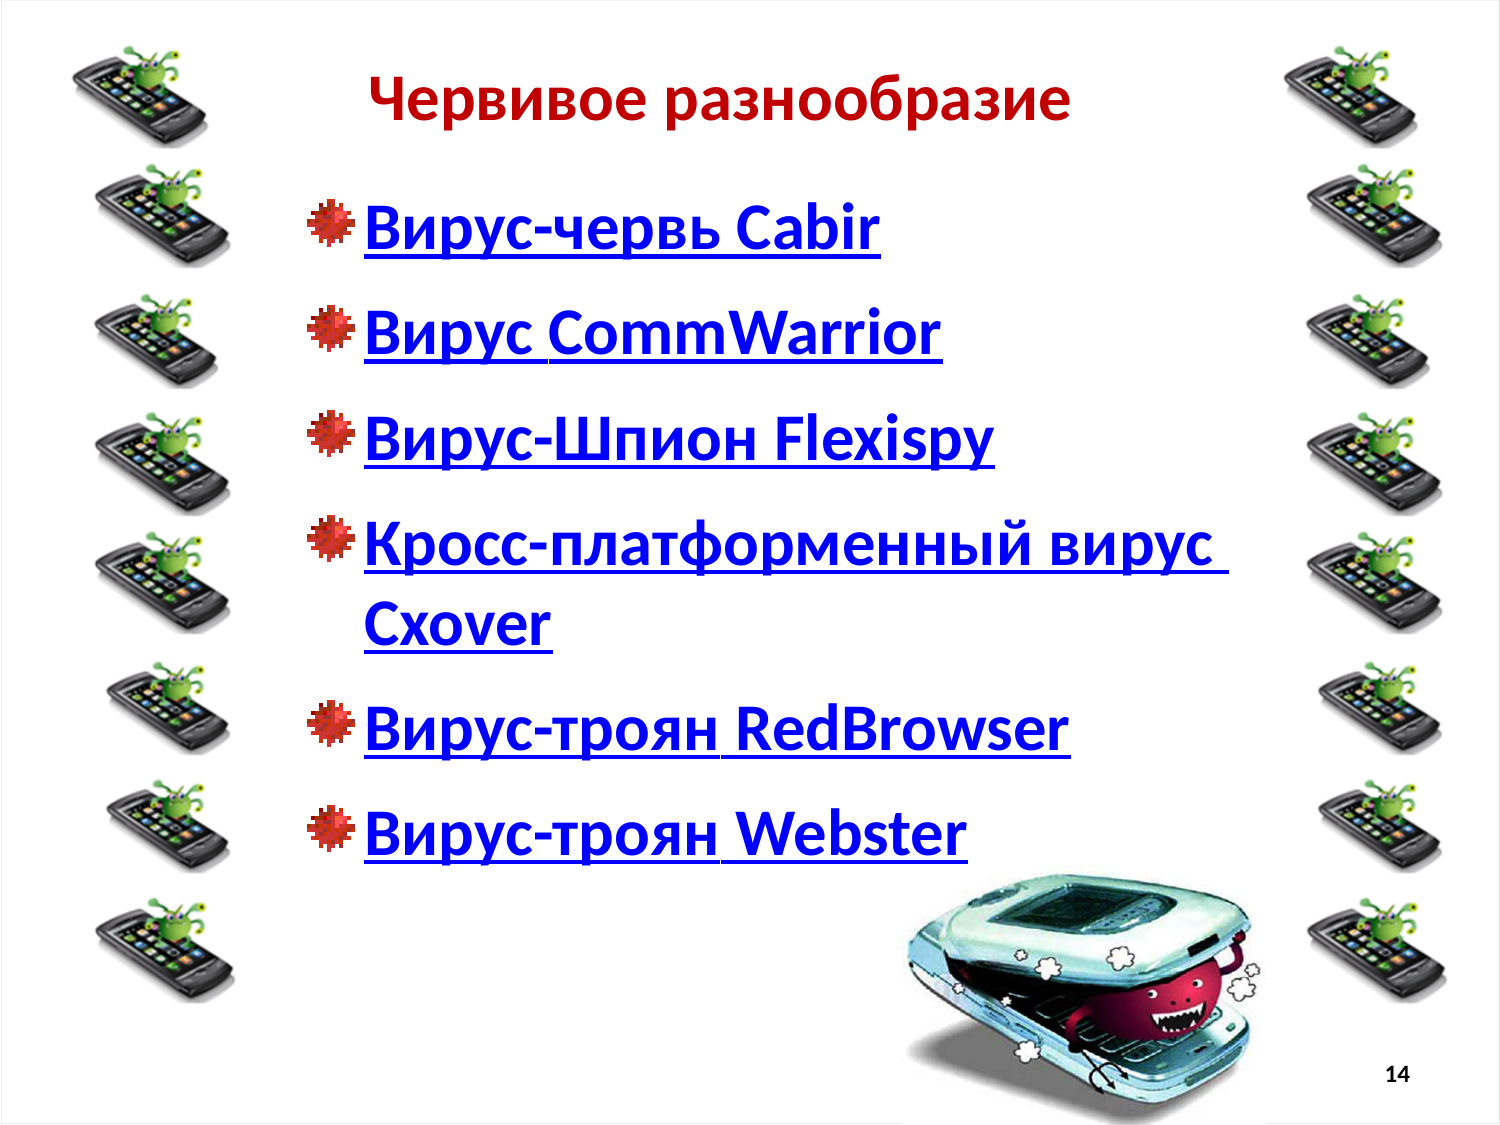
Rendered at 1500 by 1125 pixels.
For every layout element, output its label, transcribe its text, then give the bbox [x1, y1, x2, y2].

list Вирус-червь Cabir Вирус CommWarrior Вирус-Шпион Flexispy Кросс-платформенный вирус Cxover Вирус-троян RedBrowser Вирус-троян Webster [292, 175, 1245, 985]
text_box Червивое разнообразие [328, 46, 1114, 142]
picture [0, 0, 1500, 1125]
slide_number 14 [1271, 1042, 1425, 1103]
